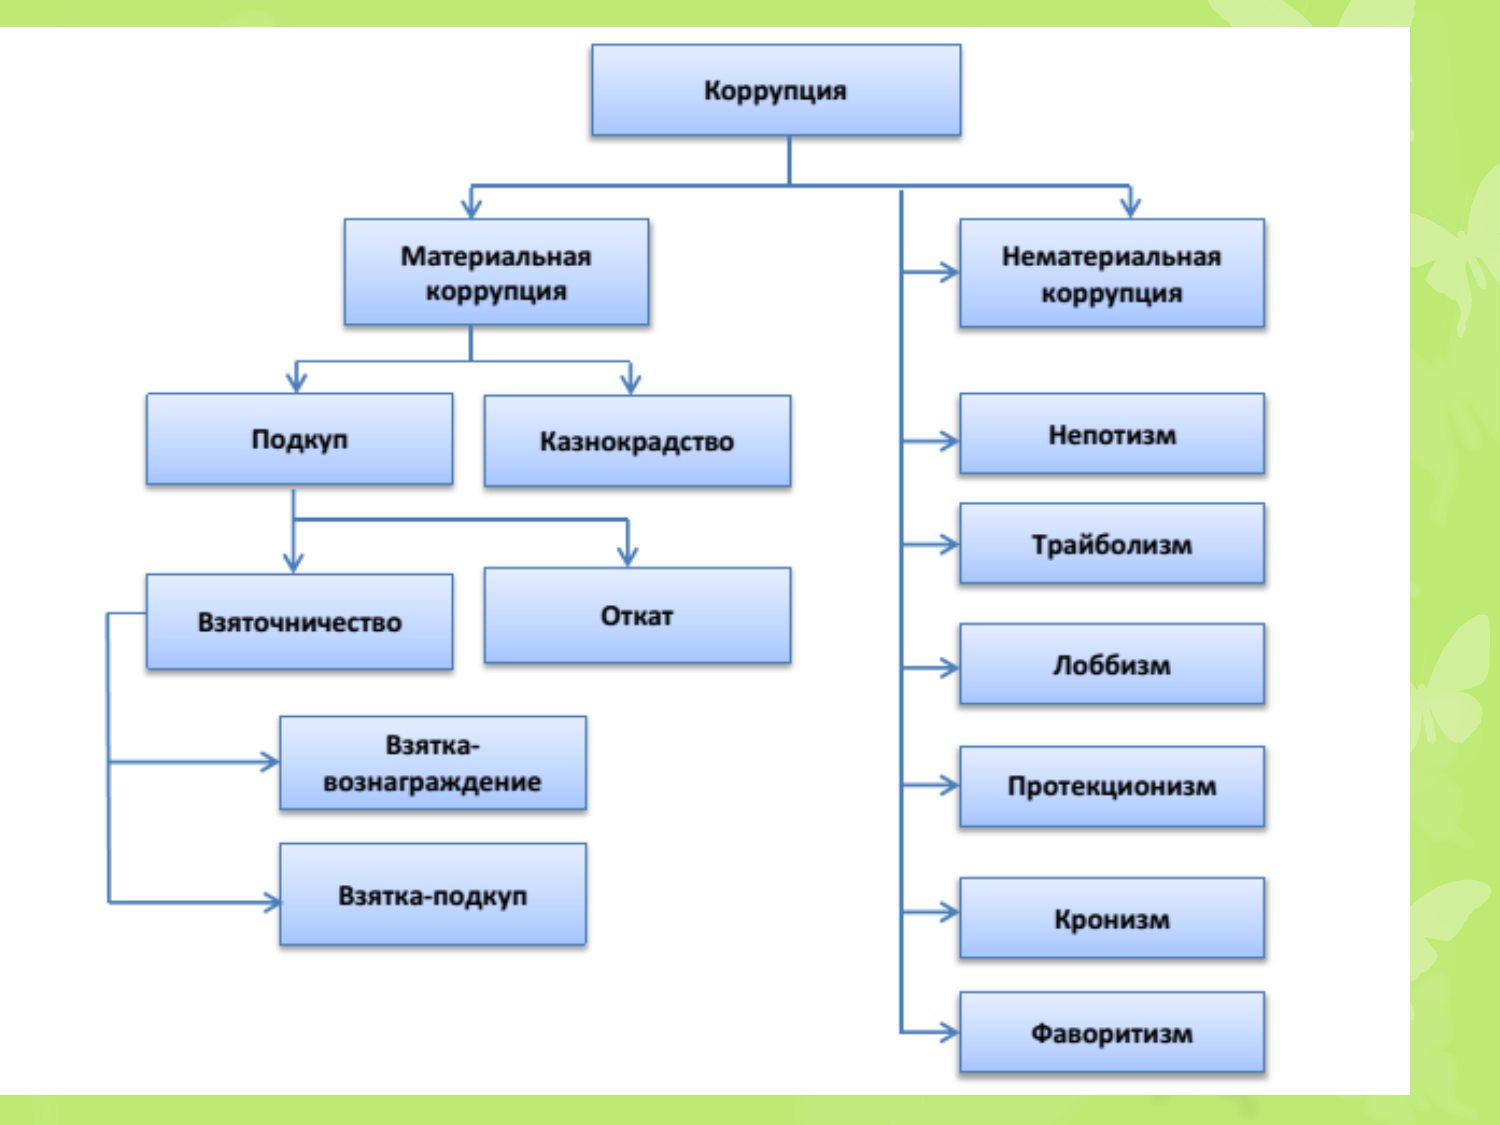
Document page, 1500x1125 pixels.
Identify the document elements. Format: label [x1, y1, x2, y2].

list [0, 26, 1410, 1096]
